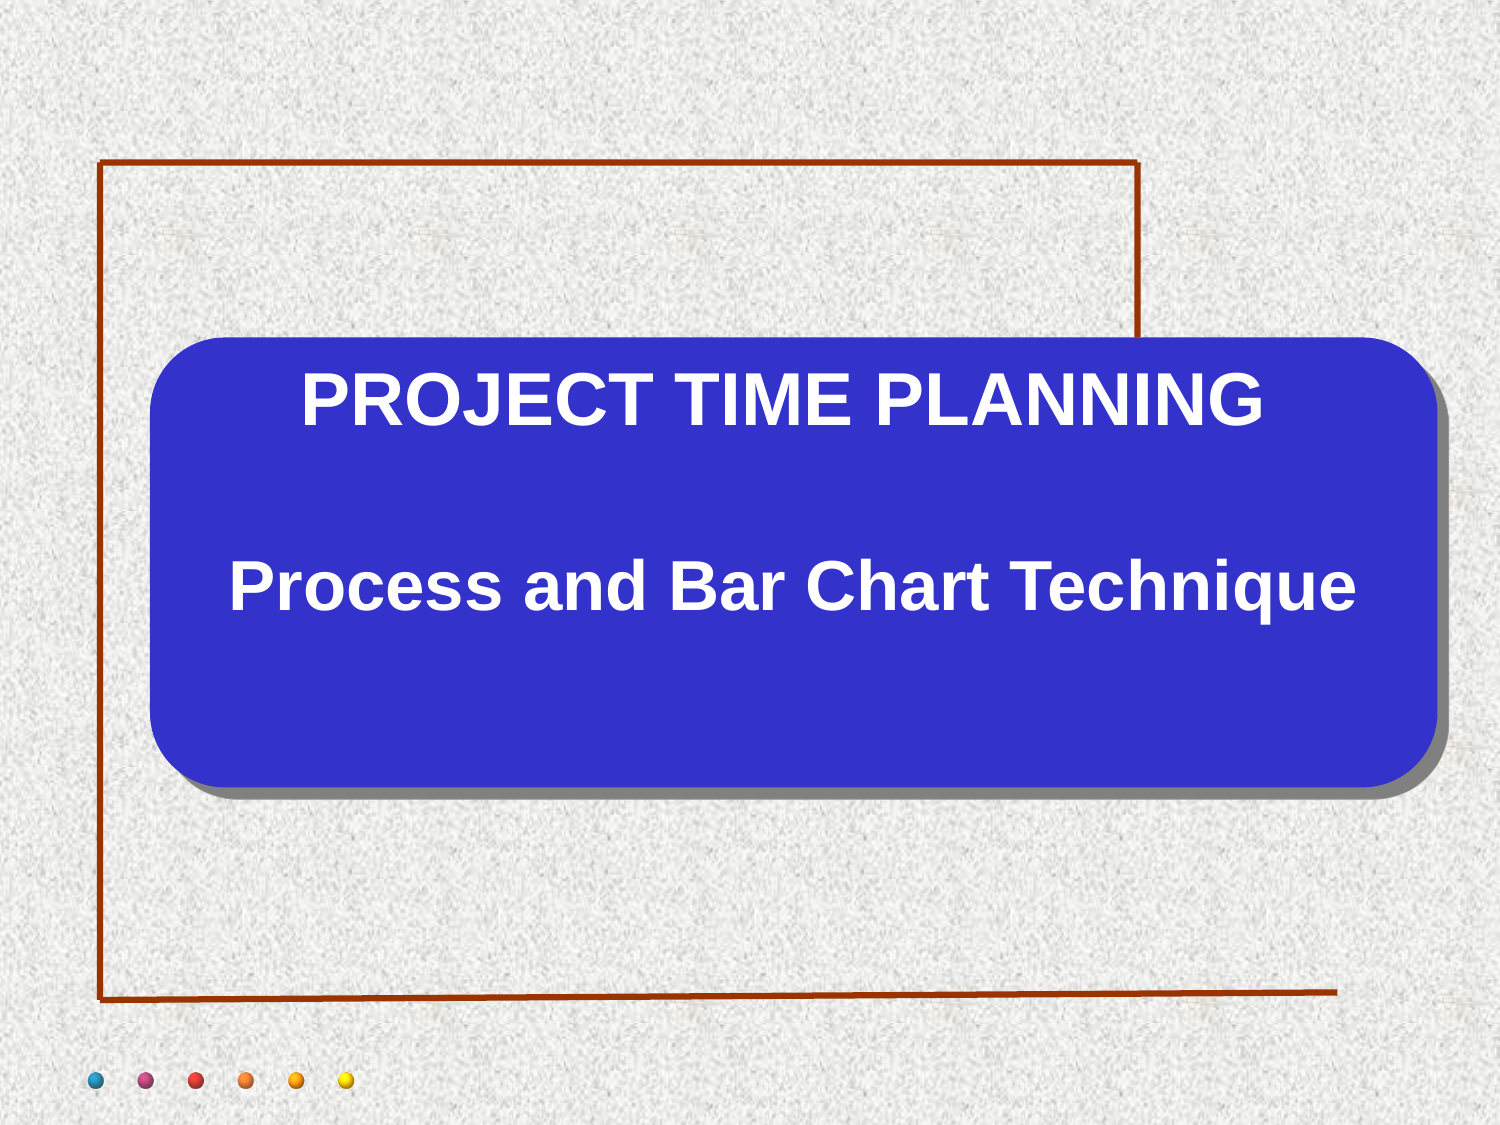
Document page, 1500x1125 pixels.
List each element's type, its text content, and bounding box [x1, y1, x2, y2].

text_box [149, 337, 1438, 788]
picture [0, 0, 1500, 1125]
title PROJECT TIME PLANNING Process and Bar Chart Technique [187, 350, 1400, 700]
